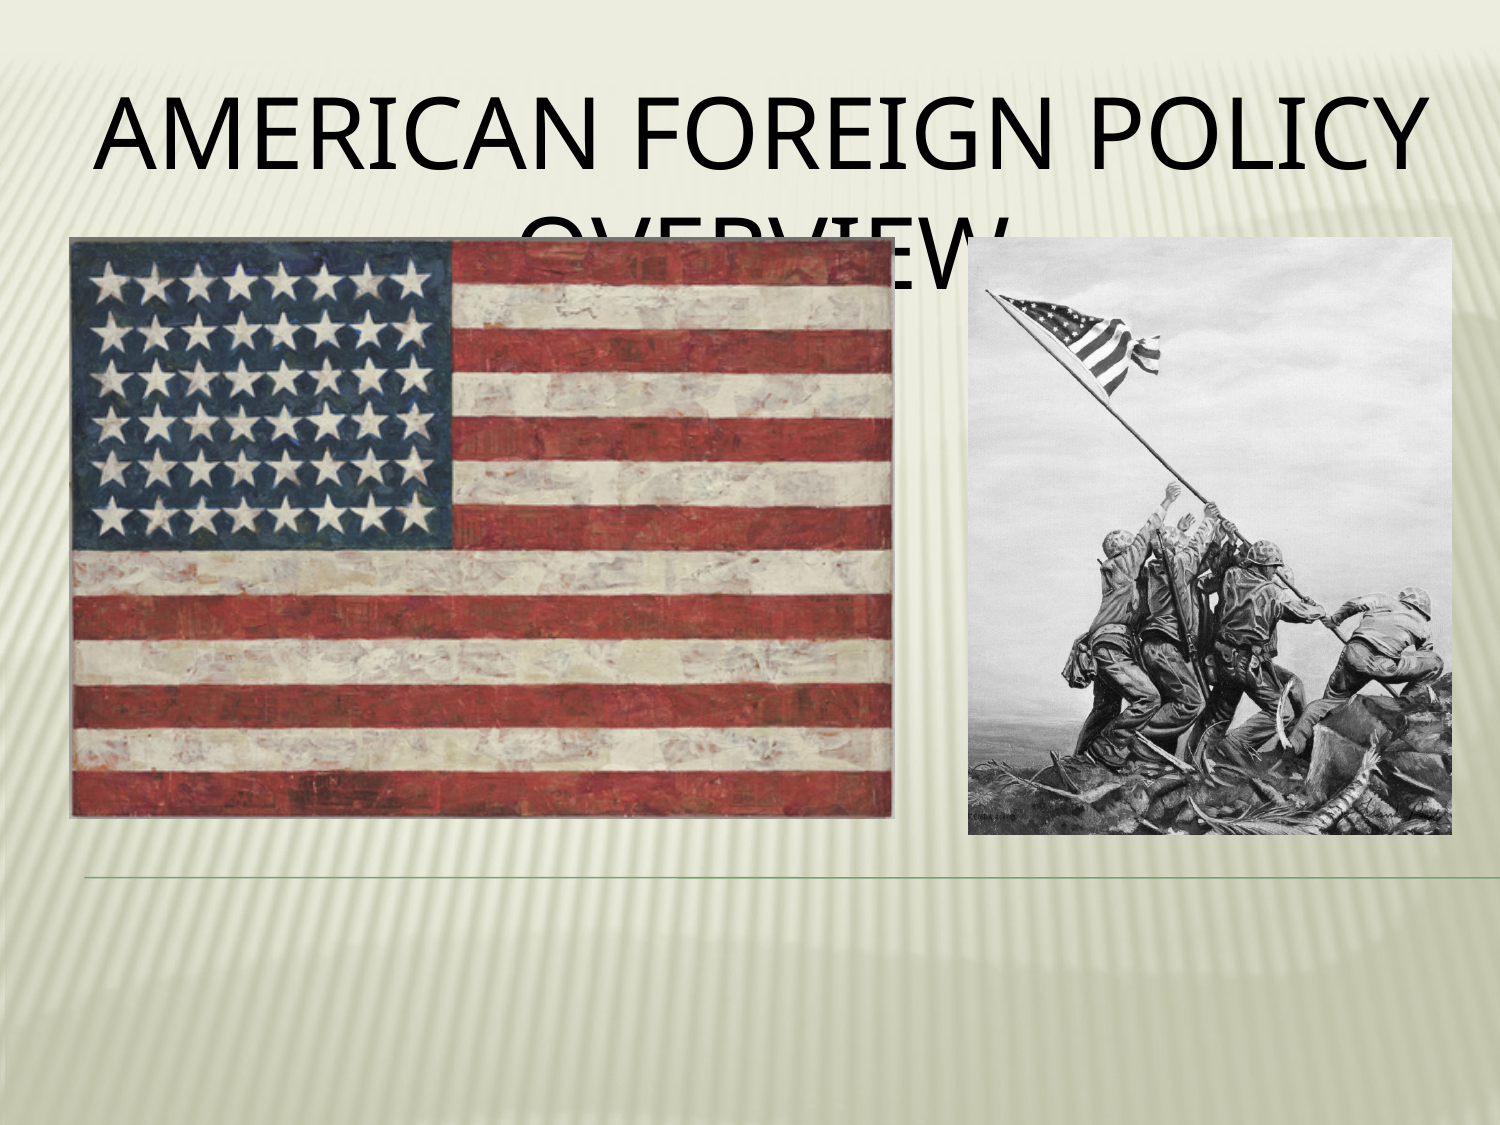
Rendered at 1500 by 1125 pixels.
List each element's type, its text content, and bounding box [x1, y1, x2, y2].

title American foreign policy overview [50, 62, 1475, 188]
picture [68, 237, 895, 819]
picture [968, 237, 1452, 835]
